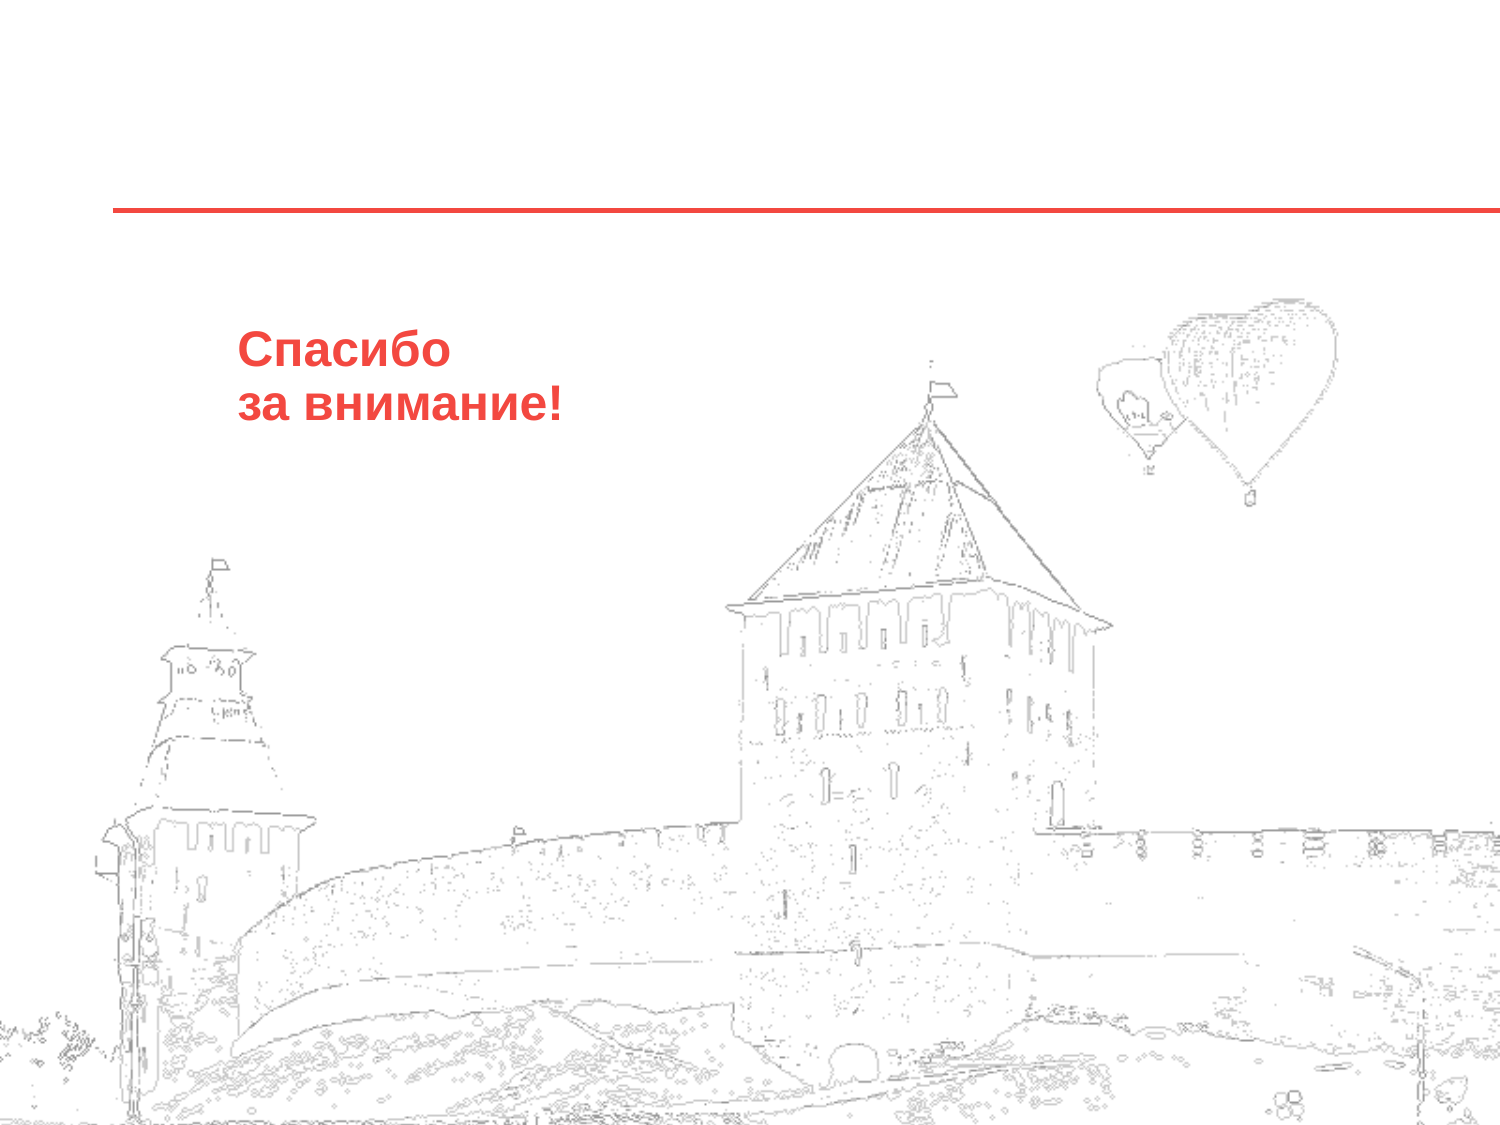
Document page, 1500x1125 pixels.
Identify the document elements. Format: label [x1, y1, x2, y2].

picture [0, 268, 1500, 1125]
